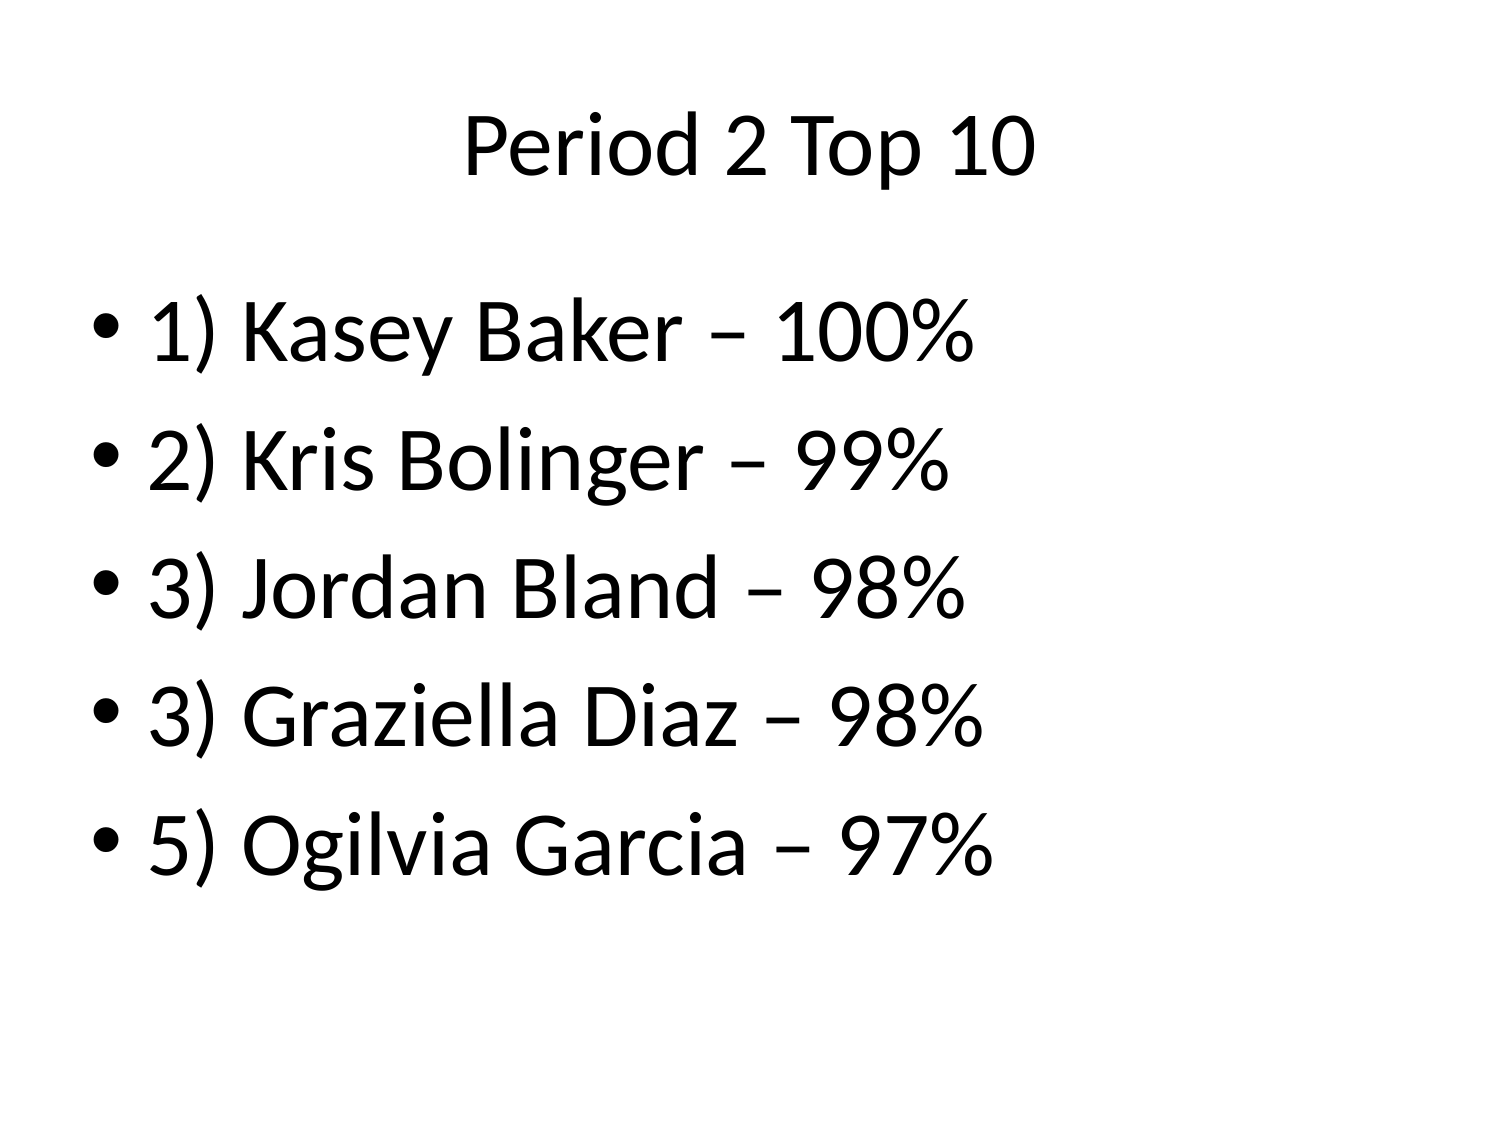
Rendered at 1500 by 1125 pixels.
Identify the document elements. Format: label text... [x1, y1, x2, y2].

title Period 2 Top 10 [75, 45, 1425, 233]
list 1) Kasey Baker – 100% 2) Kris Bolinger – 99% 3) Jordan Bland – 98% 3) Graziella Diaz – 98% 5) Ogilvia Garcia – 97% [75, 262, 1425, 1005]
